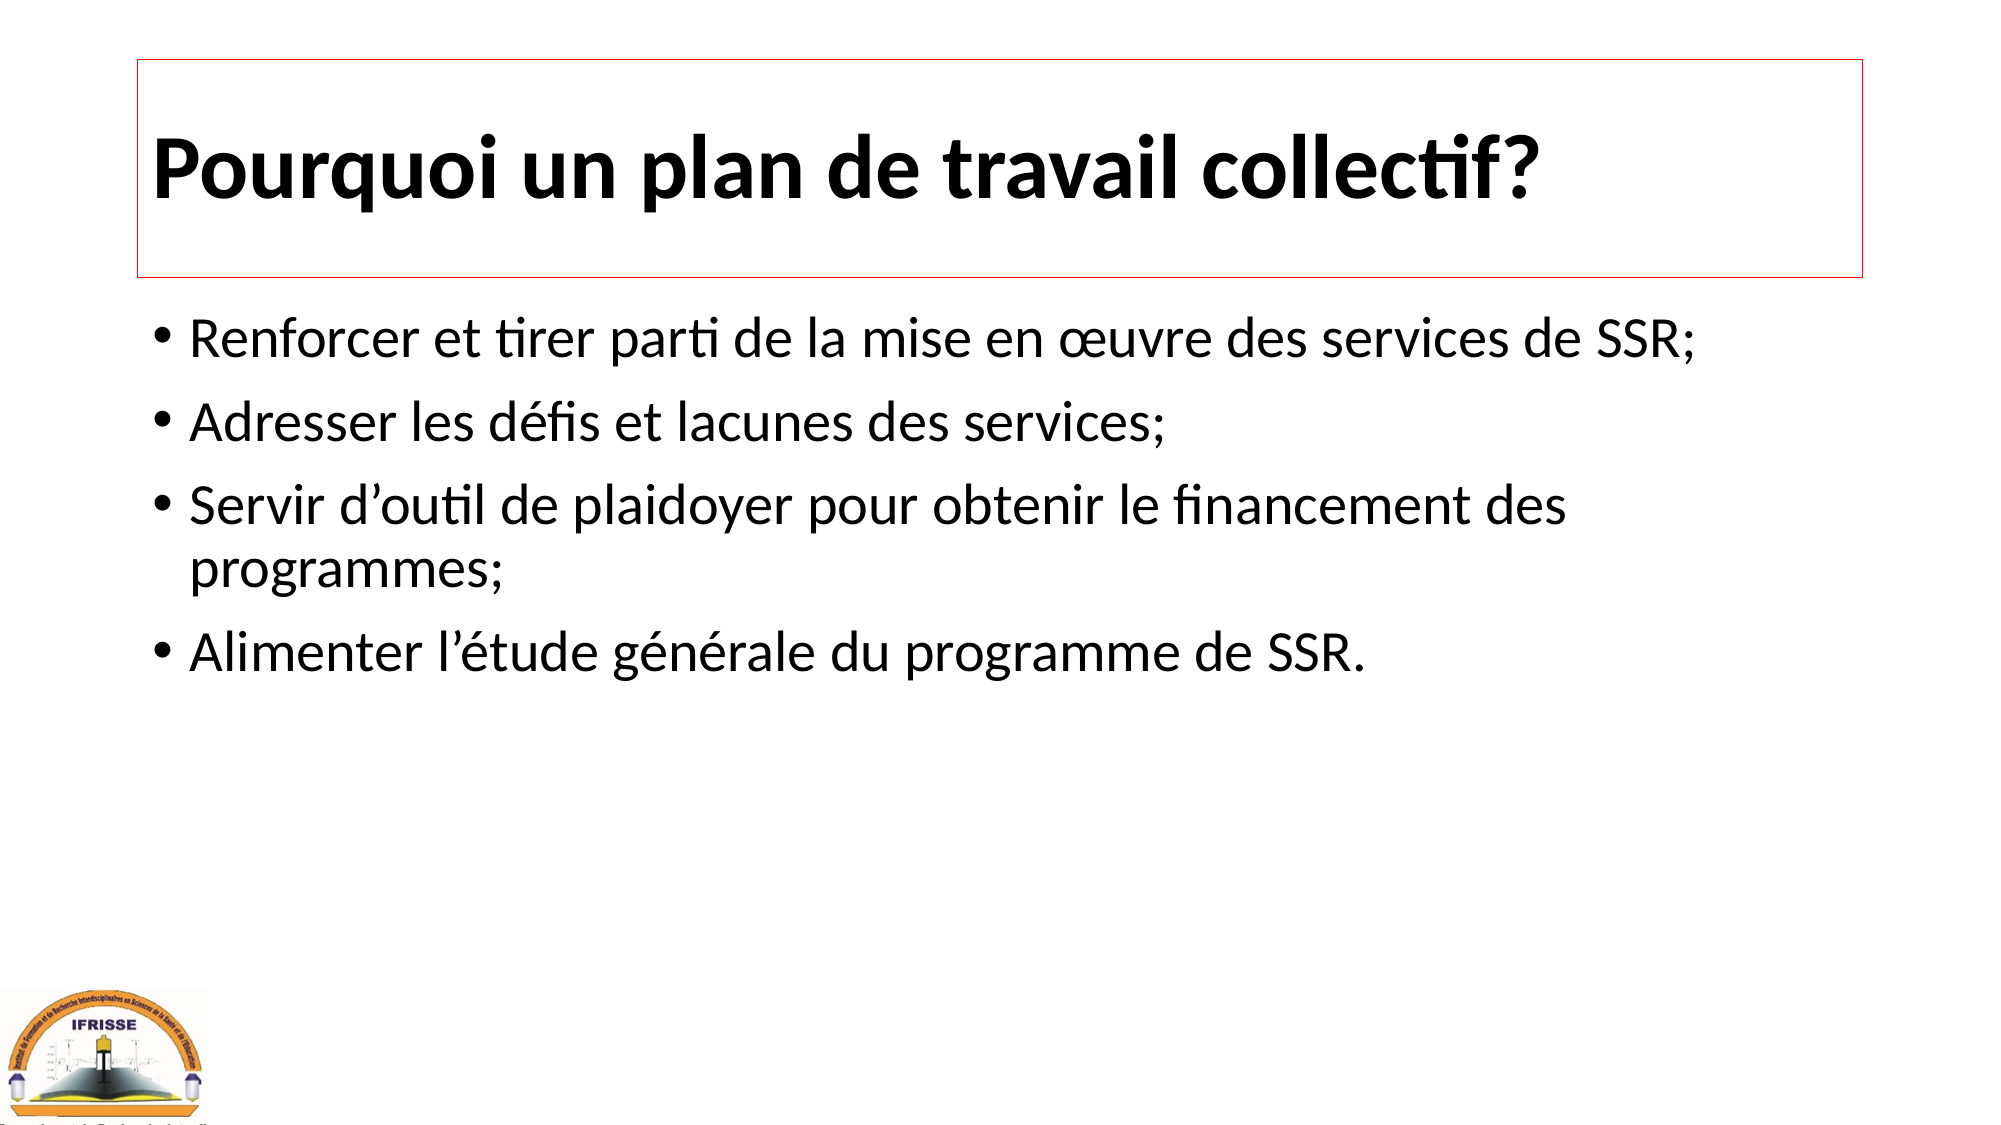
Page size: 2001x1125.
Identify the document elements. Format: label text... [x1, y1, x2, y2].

list Renforcer et tirer parti de la mise en œuvre des services de SSR; Adresser les défis et lacunes des services; Servir d’outil de plaidoyer pour obtenir le financement des programmes; Alimenter l’étude générale du programme de SSR. [137, 299, 1863, 782]
picture [0, 988, 208, 1125]
title Pourquoi un plan de travail collectif? [137, 59, 1863, 278]
